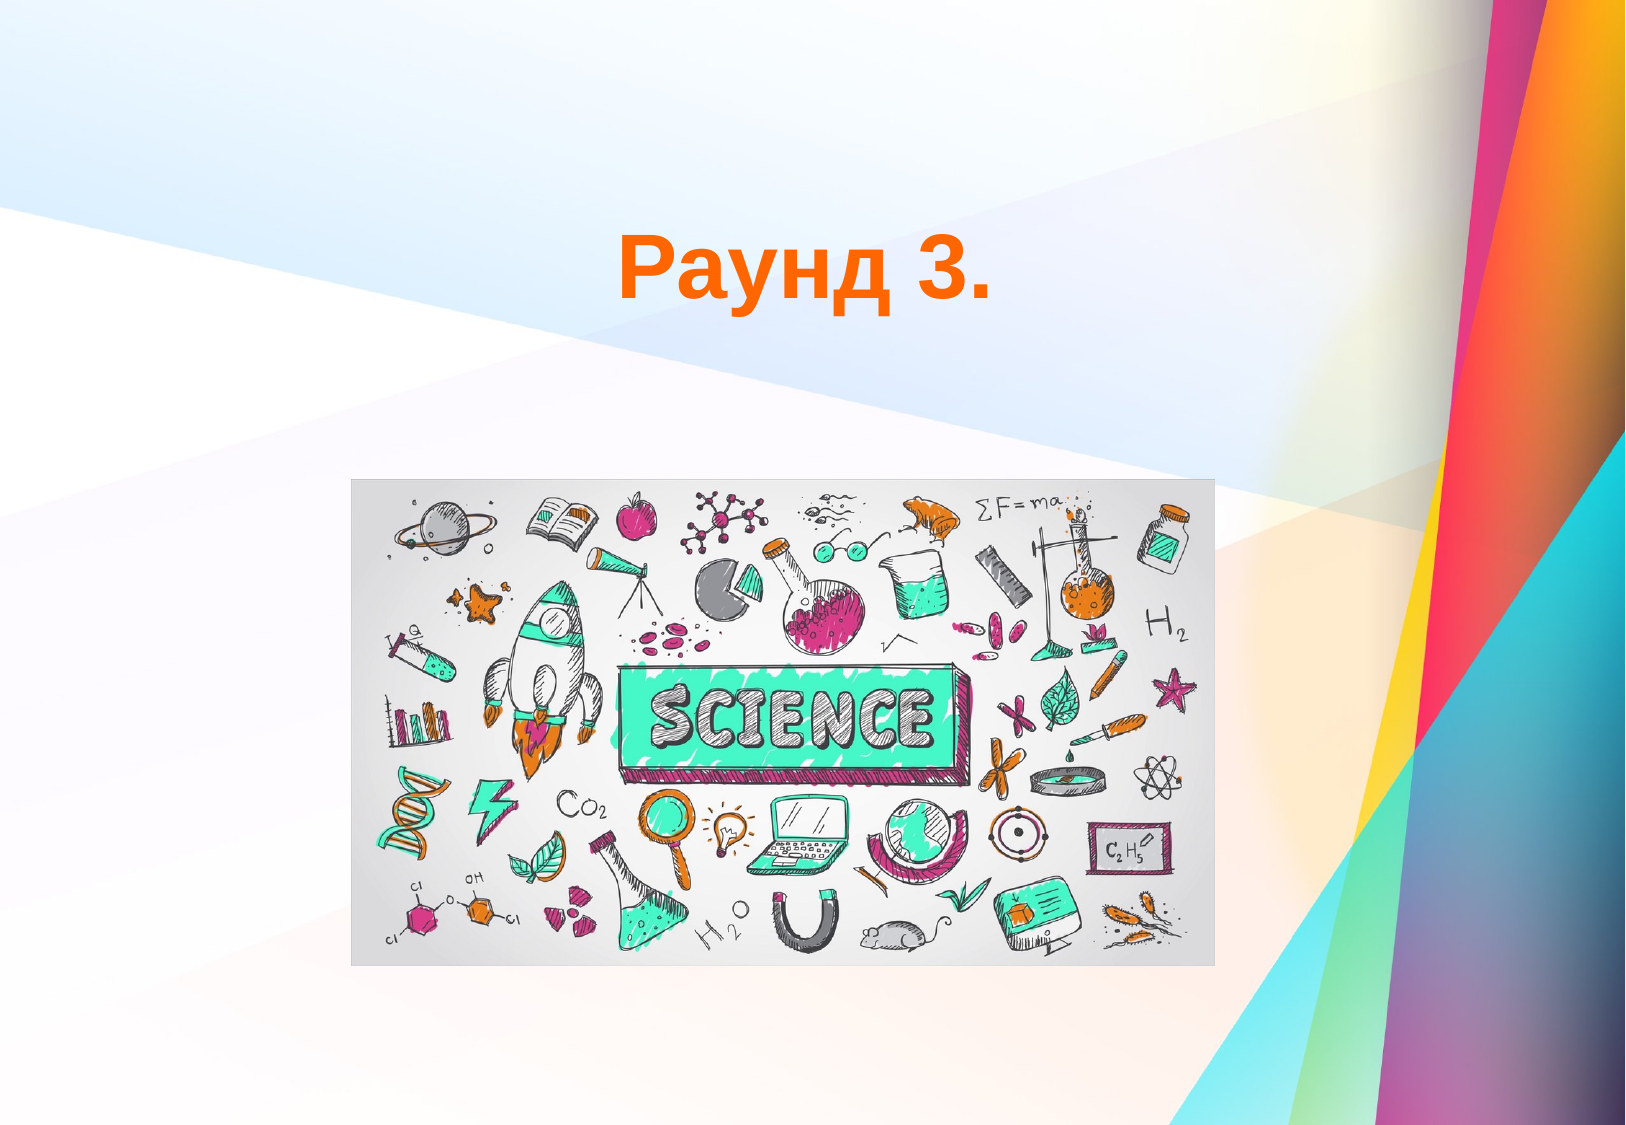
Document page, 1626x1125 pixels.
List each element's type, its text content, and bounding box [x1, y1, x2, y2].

picture [0, 0, 1626, 1125]
title Раунд 3. [127, 196, 1509, 438]
